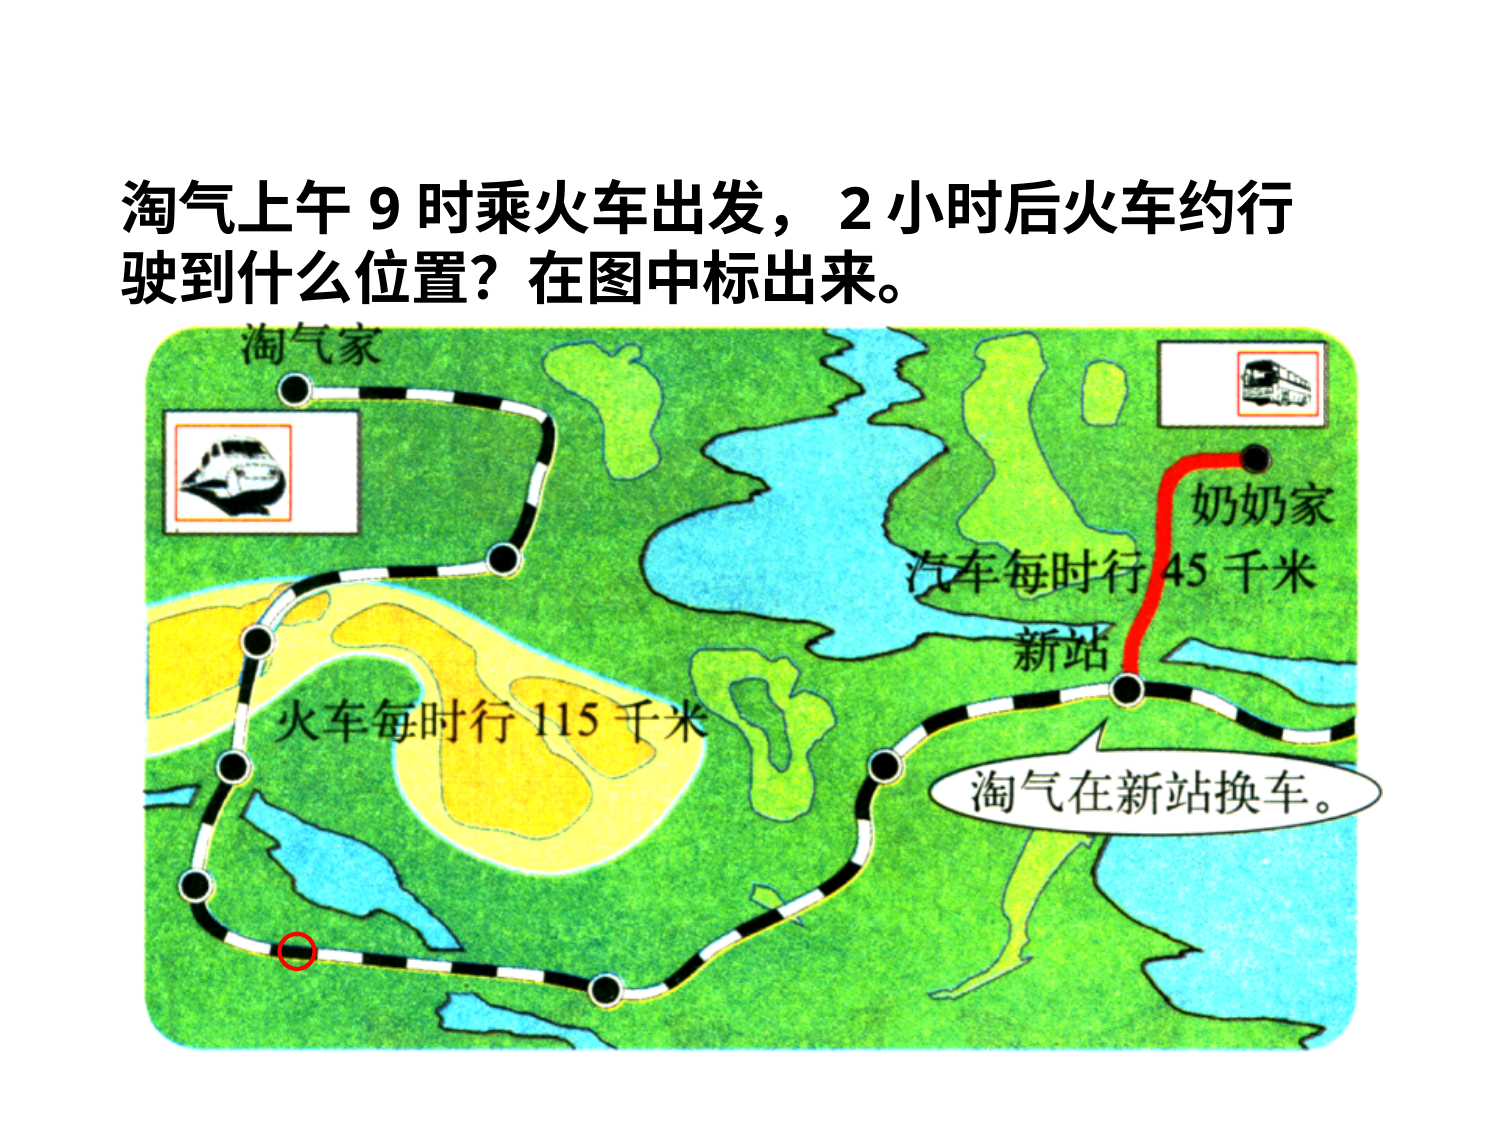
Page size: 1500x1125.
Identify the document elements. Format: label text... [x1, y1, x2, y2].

picture [140, 321, 1383, 1055]
text_box 淘气上午9时乘火车出发，2小时后火车约行驶到什么位置？在图中标出来。 [105, 163, 1348, 319]
